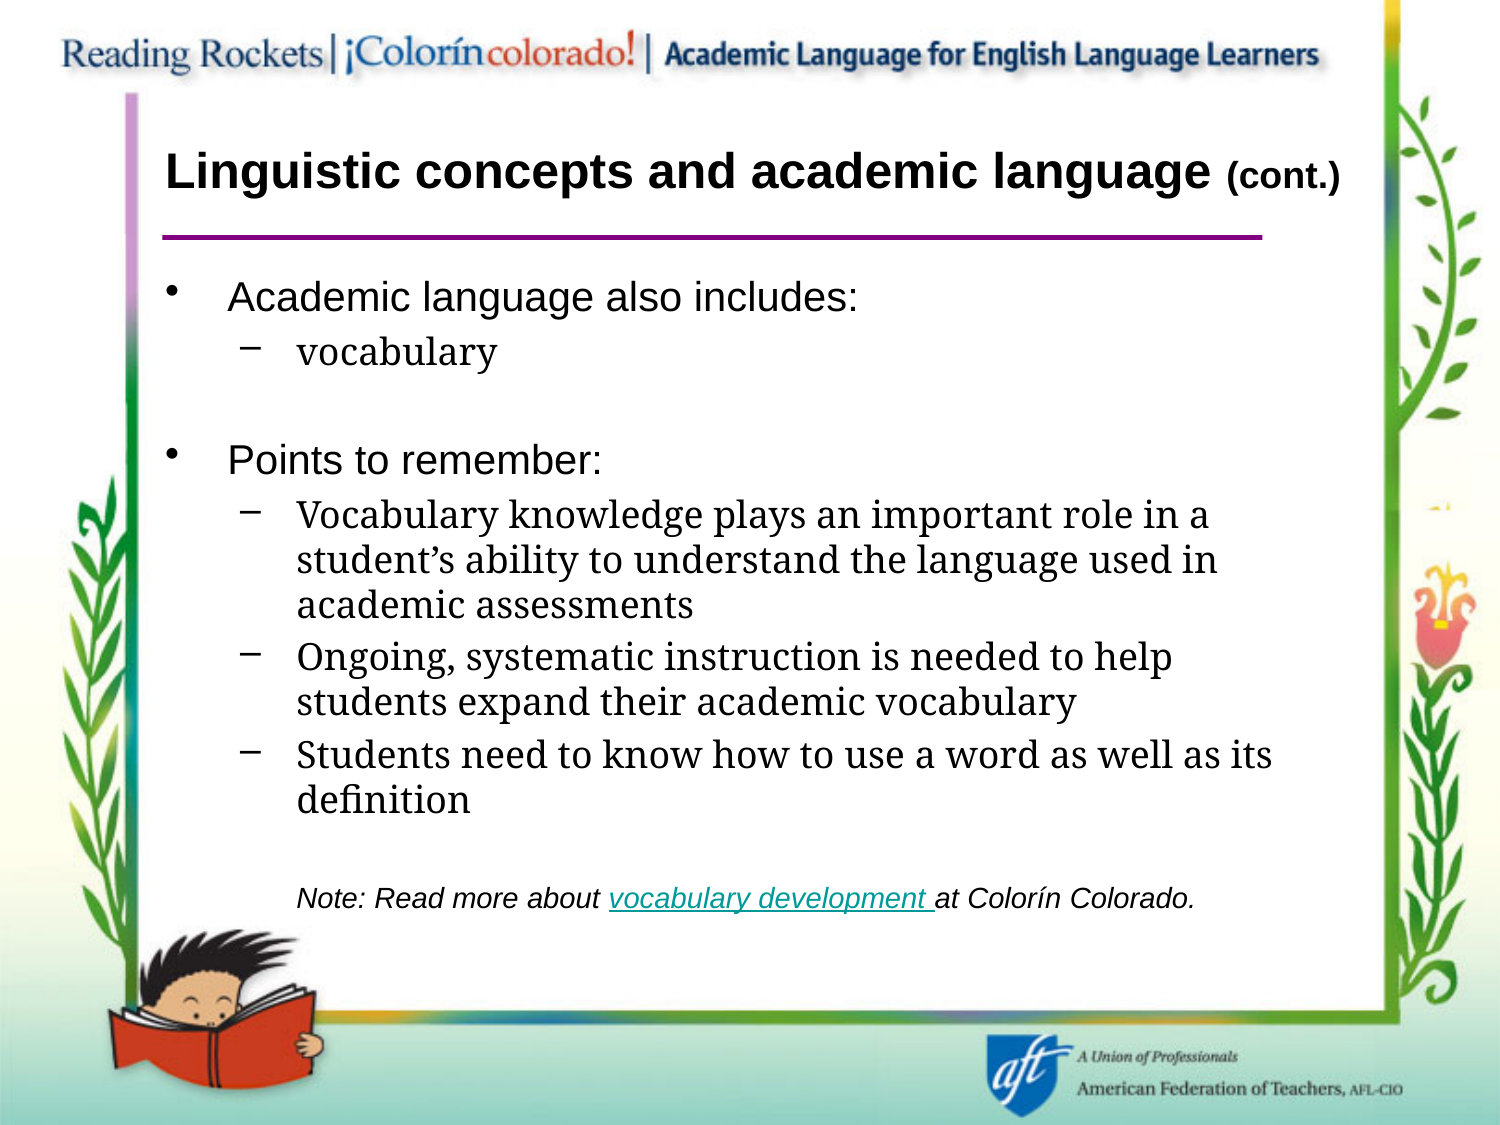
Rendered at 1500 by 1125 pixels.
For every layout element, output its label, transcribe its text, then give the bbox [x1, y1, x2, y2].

list Academic language also includes: vocabulary Points to remember: Vocabulary knowledge plays an important role in a student’s ability to understand the language used in academic assessments Ongoing, systematic instruction is needed to help students expand their academic vocabulary Students need to know how to use a word as well as its definition Note: Read more about vocabulary development at Colorín Colorado. [149, 262, 1316, 1006]
picture [0, 0, 1500, 1125]
title Linguistic concepts and academic language (cont.) [149, 74, 1376, 263]
